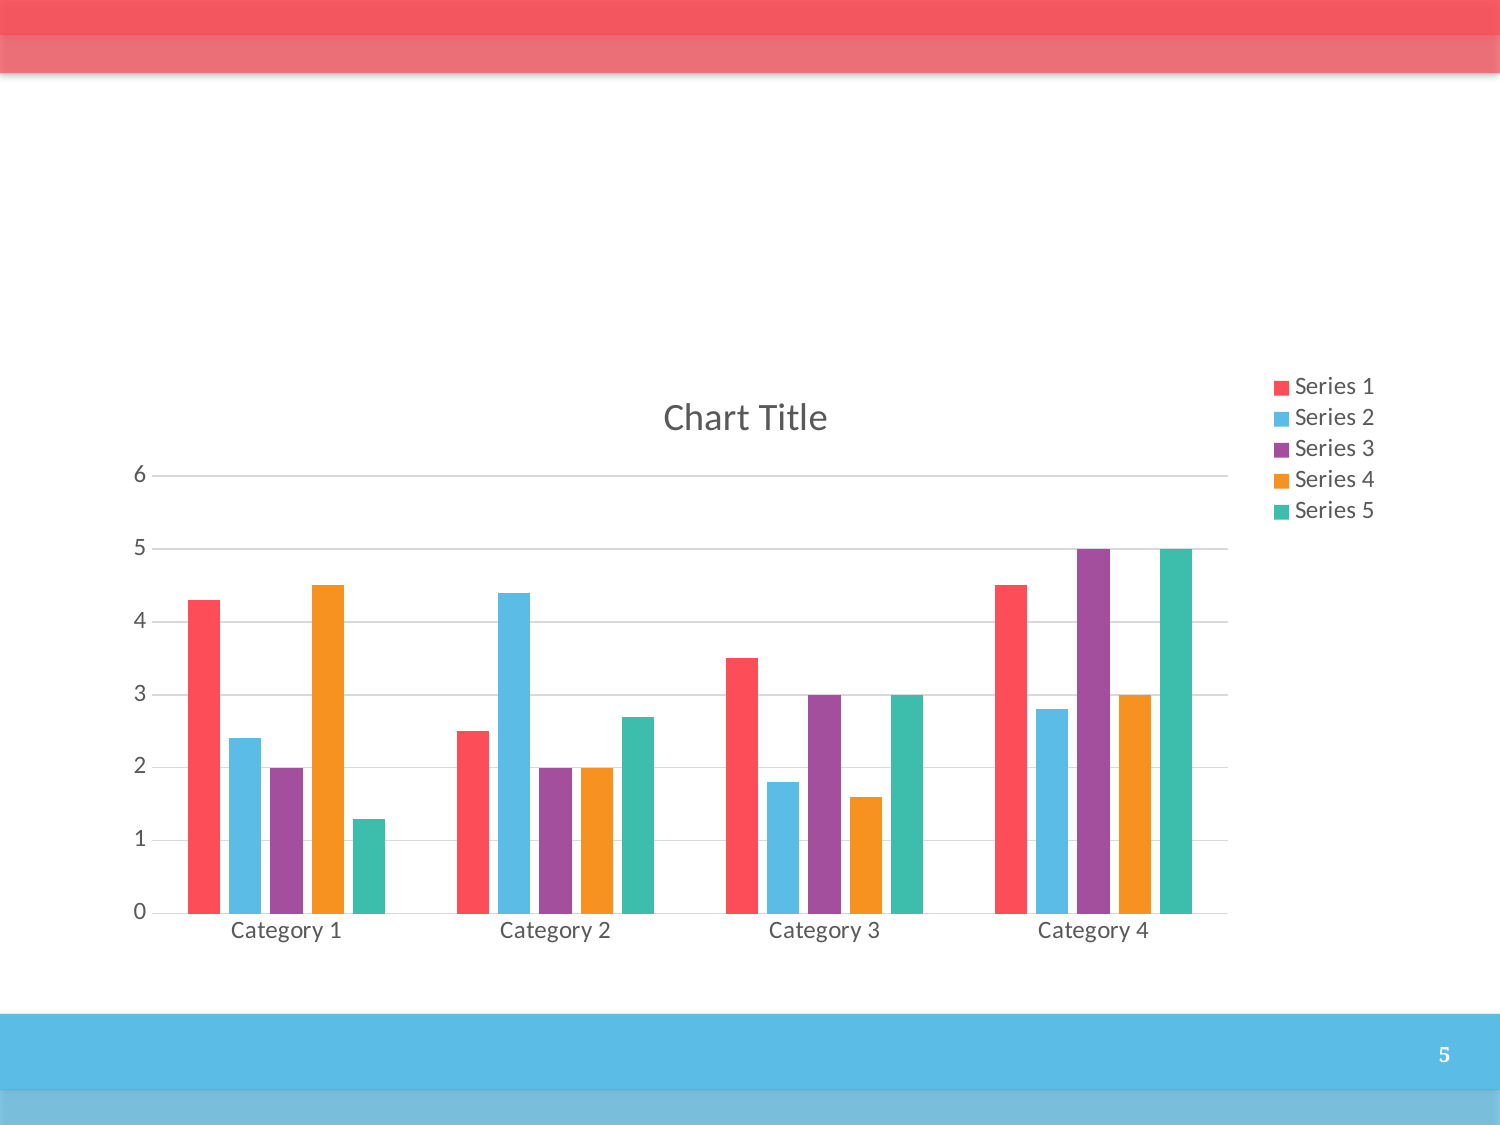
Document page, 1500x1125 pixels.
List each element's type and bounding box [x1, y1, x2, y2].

chart [107, 369, 1384, 957]
